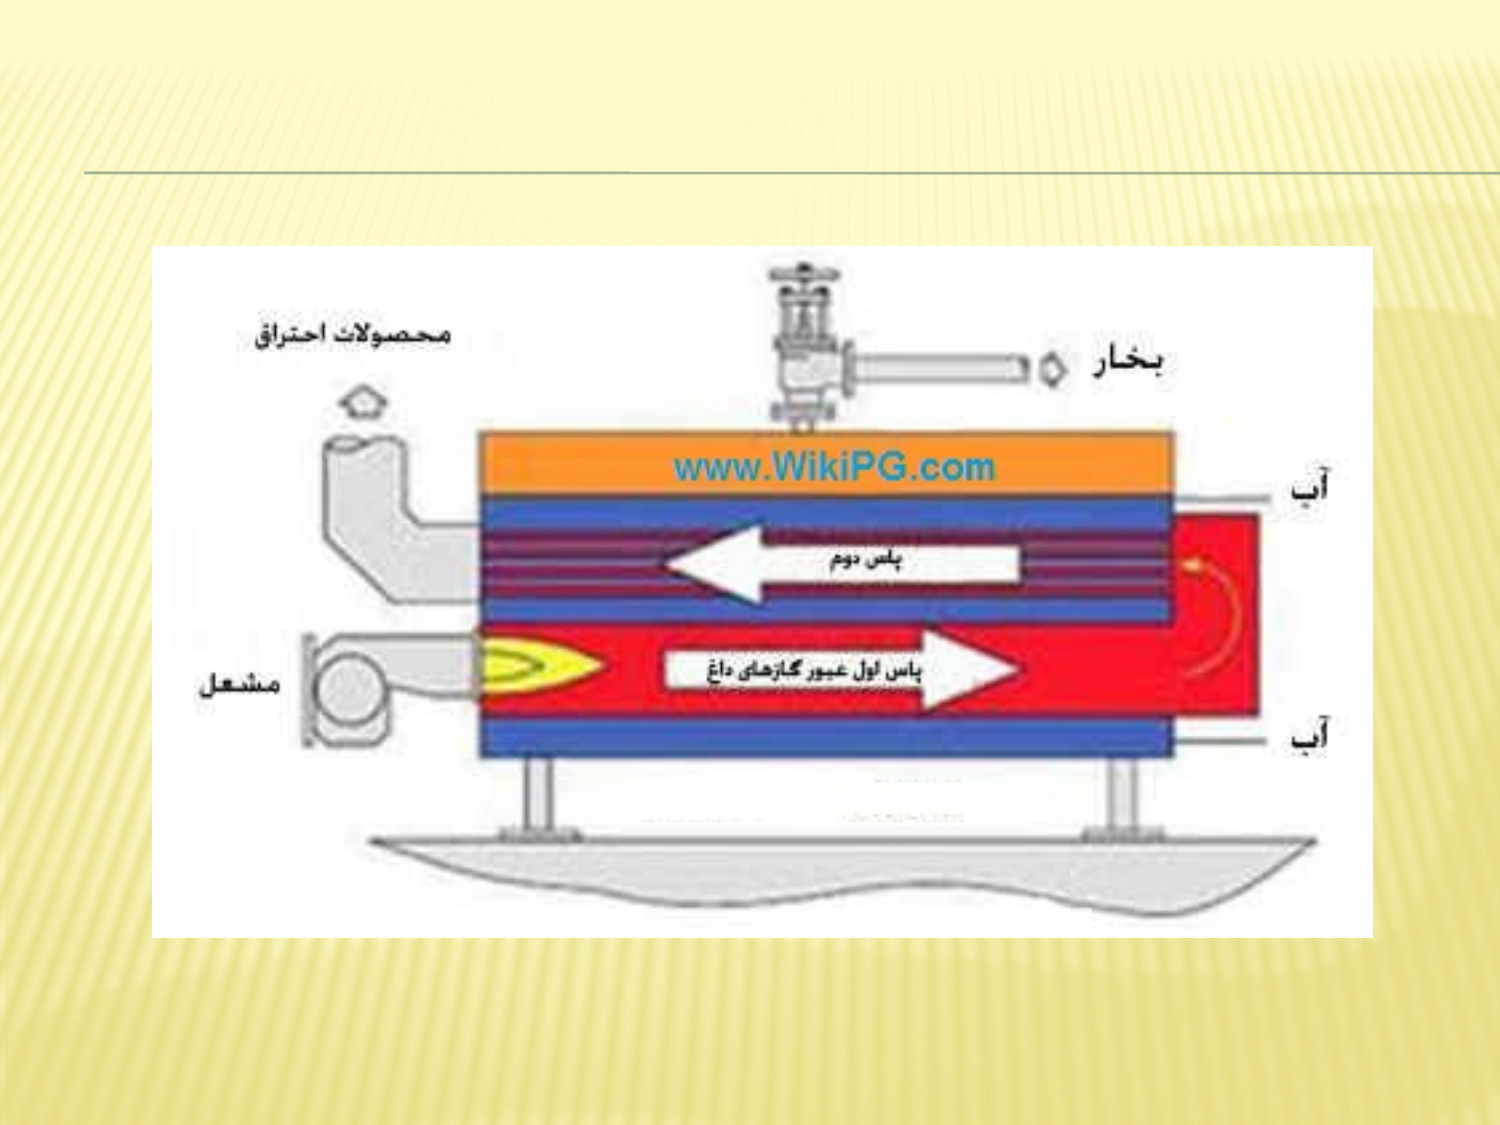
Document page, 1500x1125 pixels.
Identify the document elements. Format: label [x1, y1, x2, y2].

list [151, 245, 1373, 938]
